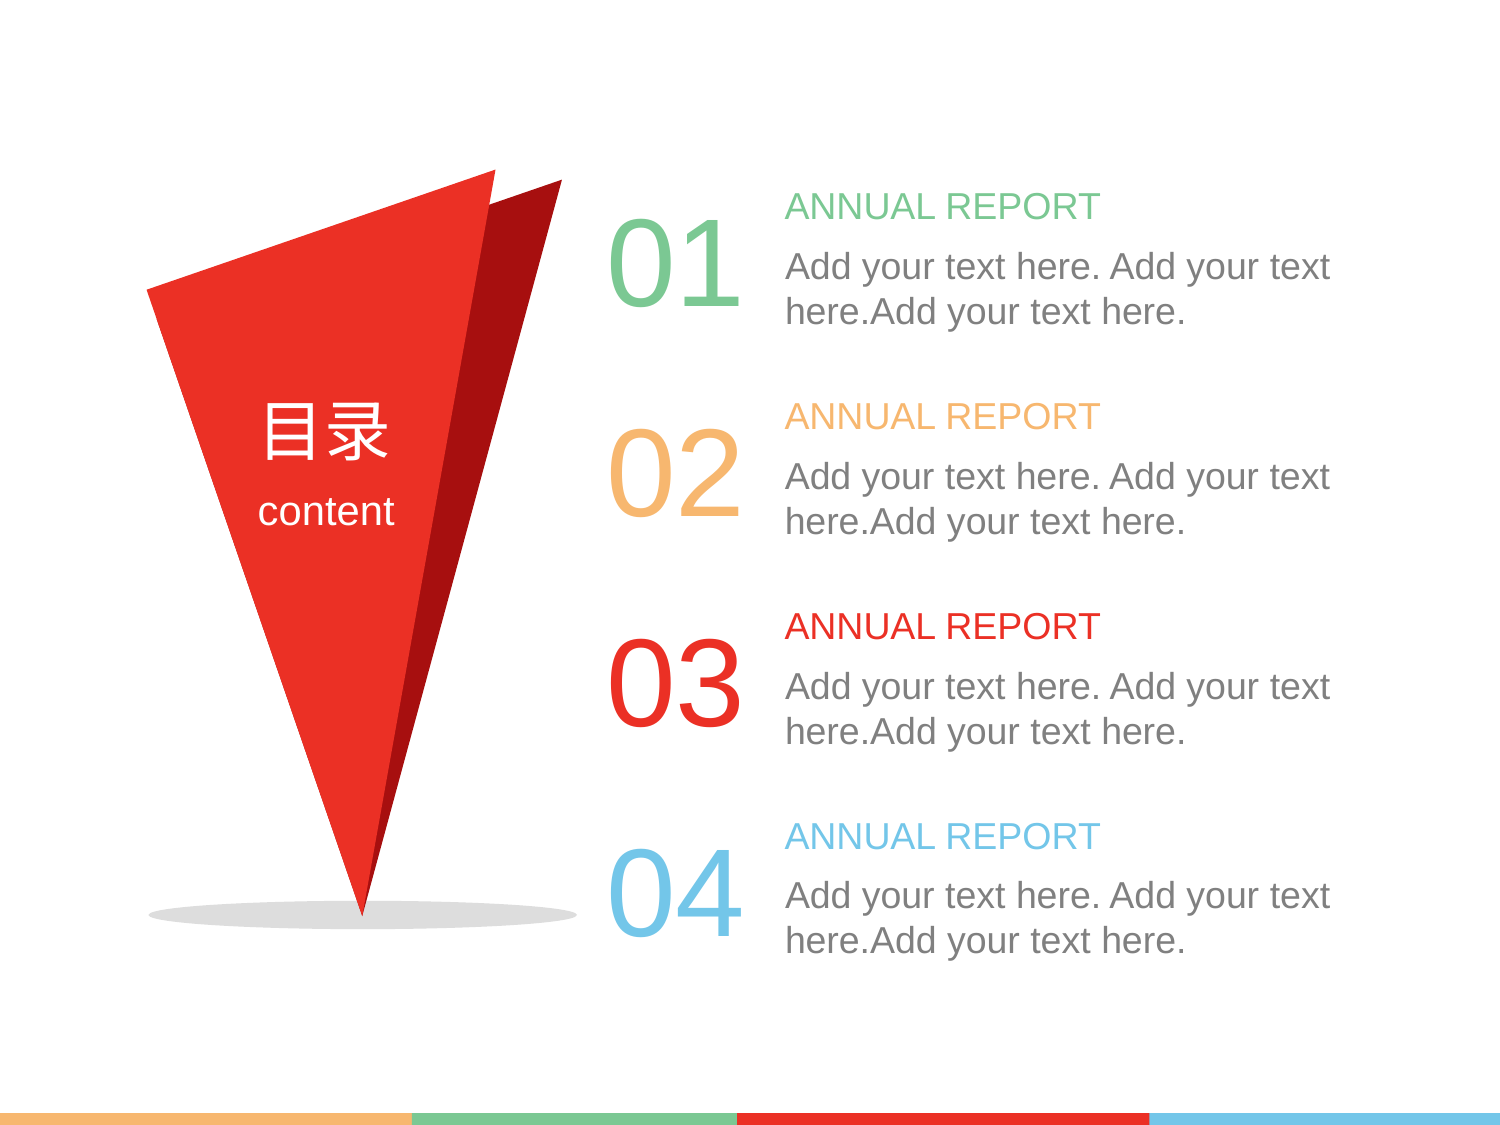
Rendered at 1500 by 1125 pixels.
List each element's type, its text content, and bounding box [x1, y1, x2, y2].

text_box Add your text here. Add your text here.Add your text here. [770, 654, 1437, 804]
text_box ANNUAL REPORT [770, 803, 1152, 865]
text_box 04 [591, 803, 770, 969]
text_box [148, 900, 578, 930]
text_box Add your text here. Add your text here.Add your text here. [770, 863, 1436, 1015]
text_box ANNUAL REPORT [770, 174, 1152, 235]
text_box ANNUAL REPORT [770, 384, 1152, 445]
text_box Add your text here. Add your text here.Add your text here. [770, 443, 1436, 595]
text_box Add your text here. Add your text here.Add your text here. [770, 234, 1437, 384]
text_box 01 [591, 174, 770, 339]
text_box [242, 201, 672, 865]
text_box 02 [677, 384, 770, 549]
text_box ANNUAL REPORT [770, 594, 1152, 655]
text_box 03 [677, 593, 770, 759]
